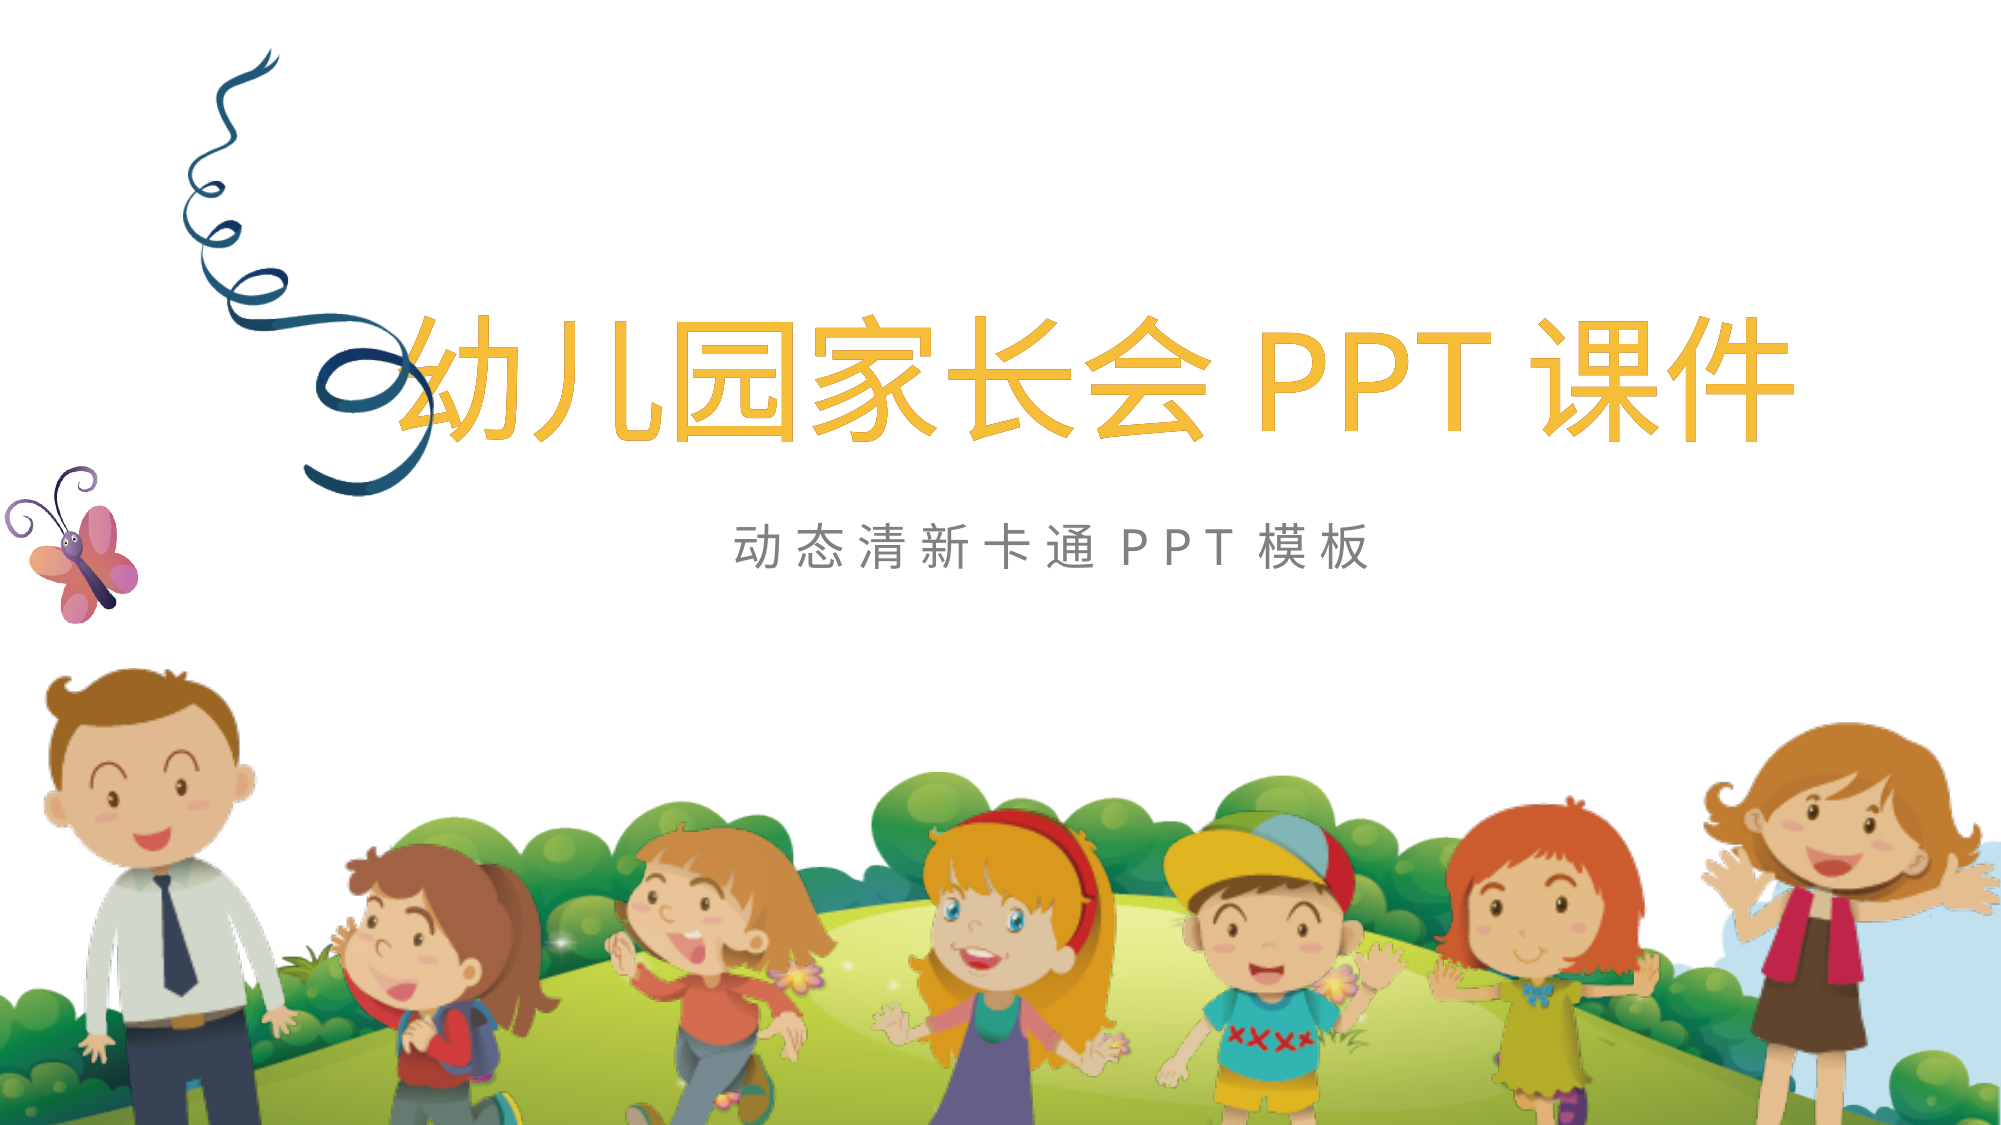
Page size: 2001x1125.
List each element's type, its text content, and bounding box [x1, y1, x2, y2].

picture [183, 48, 435, 497]
picture [4, 466, 138, 624]
picture [0, 631, 2001, 1125]
text_box 动态清新卡通PPT模板 [232, 505, 1871, 586]
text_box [440, 285, 1784, 469]
